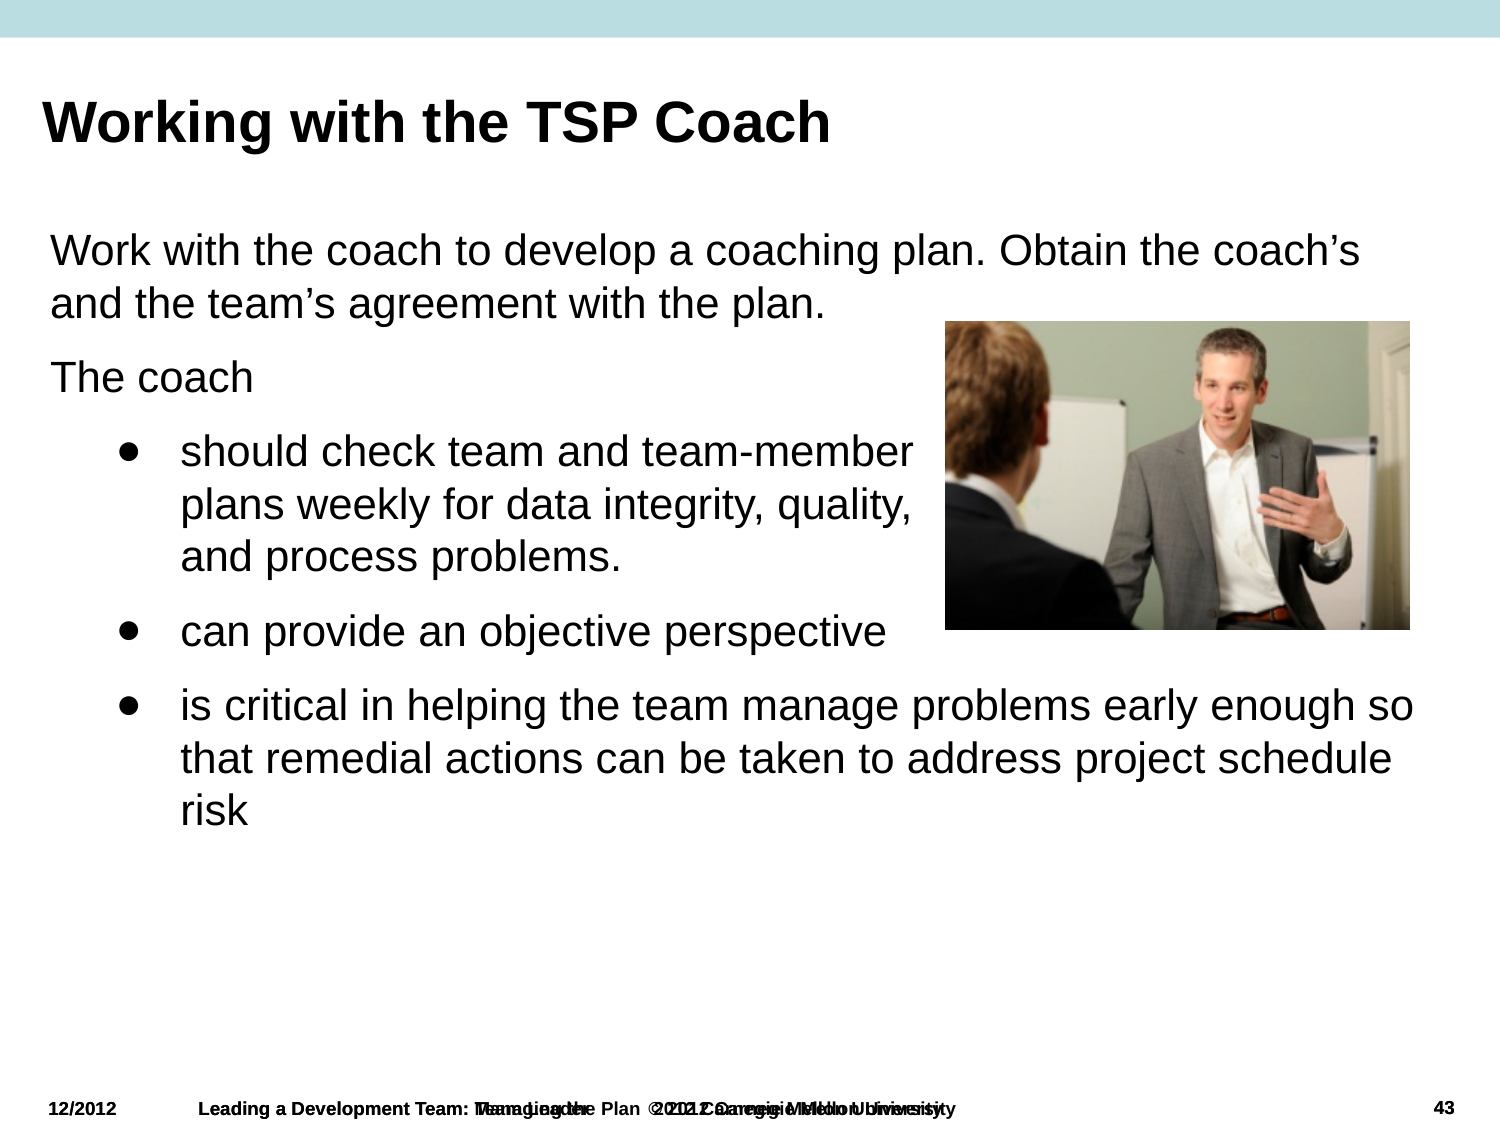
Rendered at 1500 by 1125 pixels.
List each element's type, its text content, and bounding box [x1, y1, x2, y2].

title Working with the TSP Coach [42, 97, 1438, 154]
list Work with the coach to develop a coaching plan. Obtain the coach’s and the team’s agreement with the plan. The coach should check team and team-member plans weekly for data integrity, quality, and process problems. can provide an objective perspective is critical in helping the team manage problems early enough so that remedial actions can be taken to address project schedule risk [50, 221, 1437, 985]
picture [945, 321, 1410, 630]
